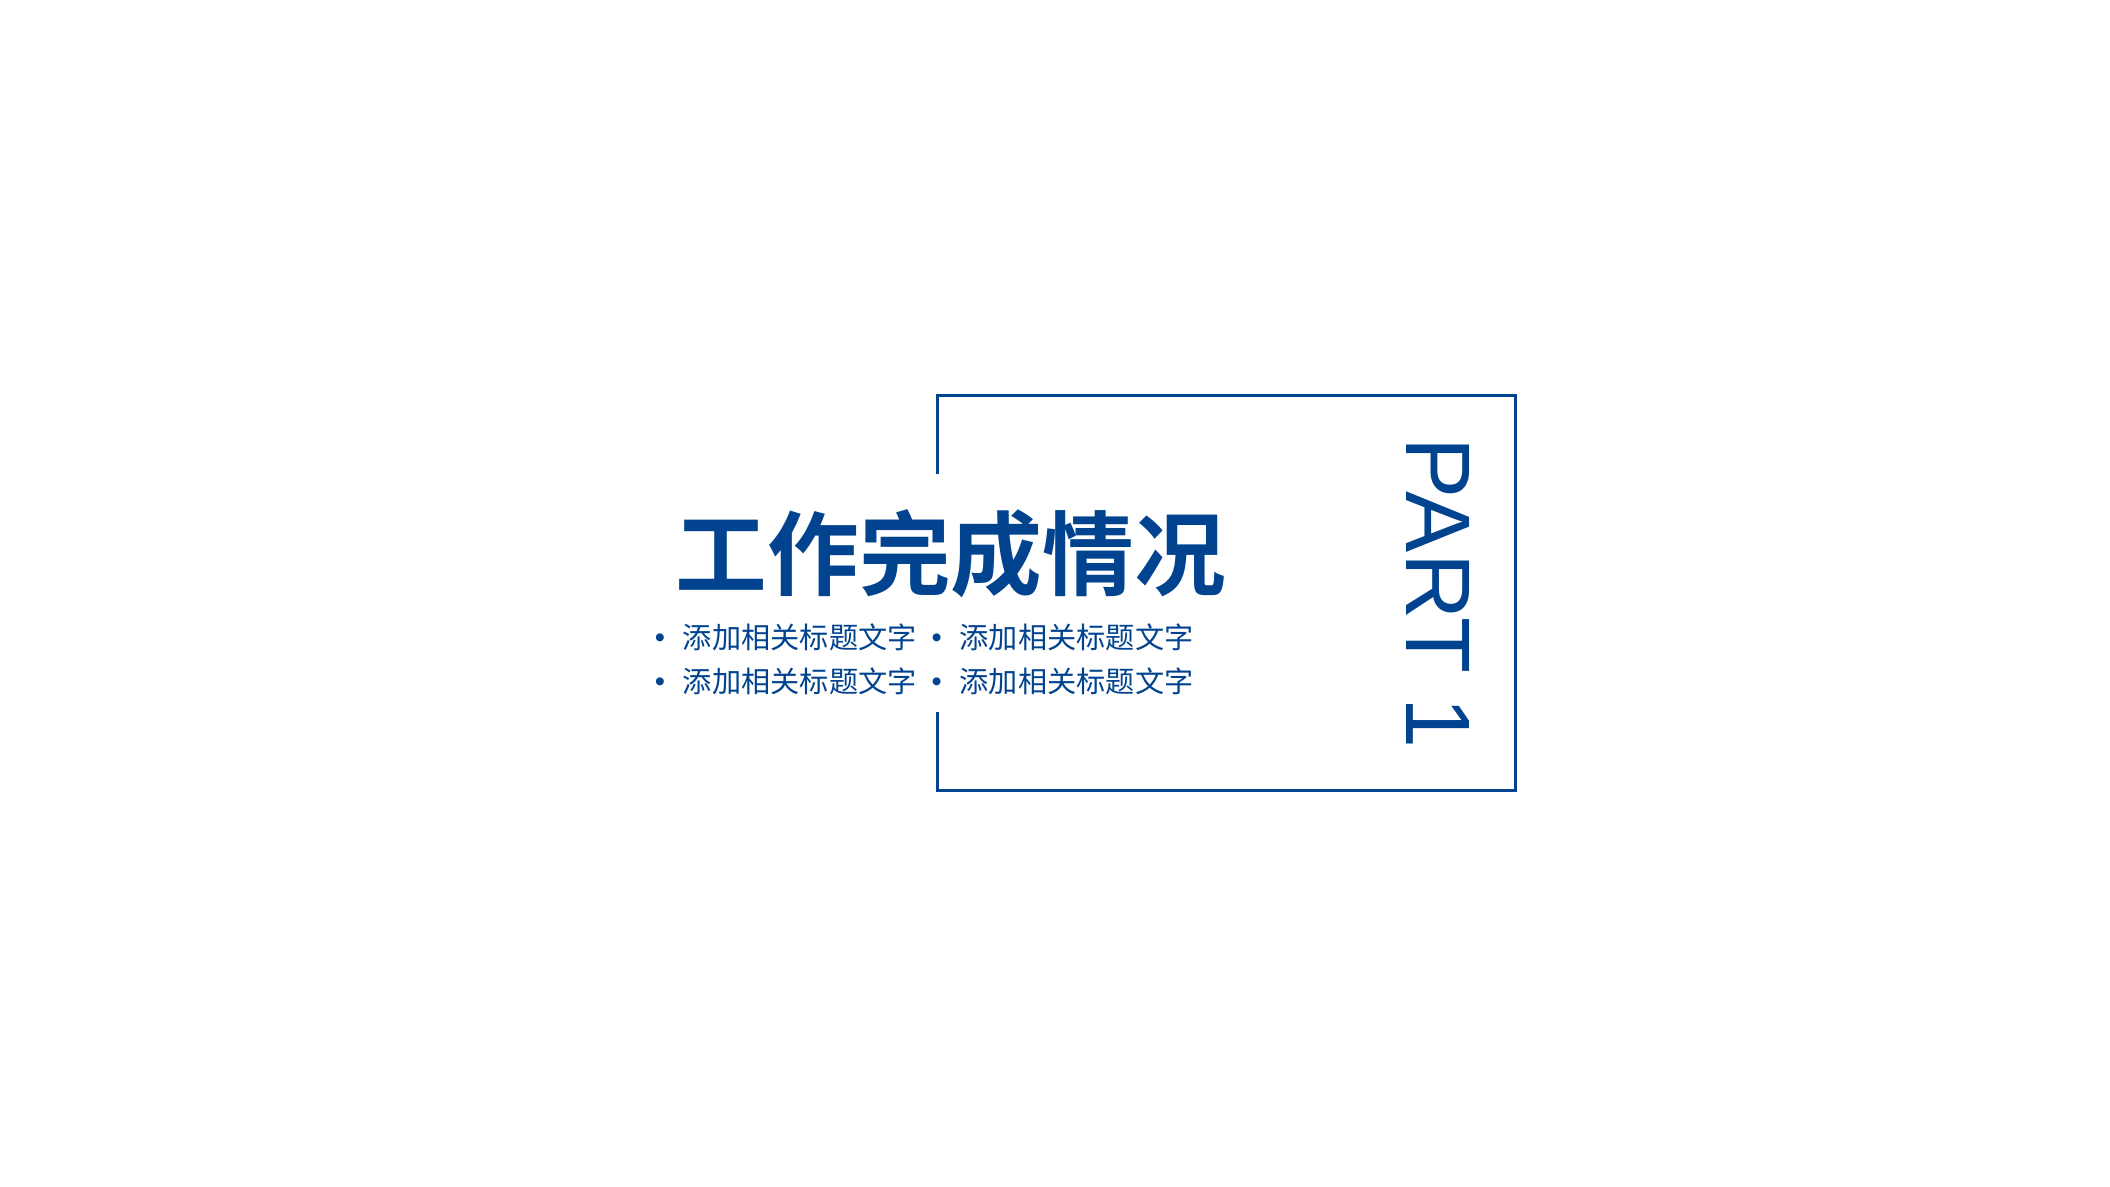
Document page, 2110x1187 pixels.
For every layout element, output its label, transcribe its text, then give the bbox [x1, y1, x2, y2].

text_box PART 1 [1395, 418, 1490, 768]
text_box 添加相关标题文字 [931, 619, 1194, 655]
text_box 添加相关标题文字 [931, 663, 1194, 699]
text_box 工作完成情况 [675, 496, 1327, 607]
text_box [936, 395, 1517, 792]
text_box 添加相关标题文字 [654, 663, 918, 699]
text_box 添加相关标题文字 [654, 619, 918, 655]
